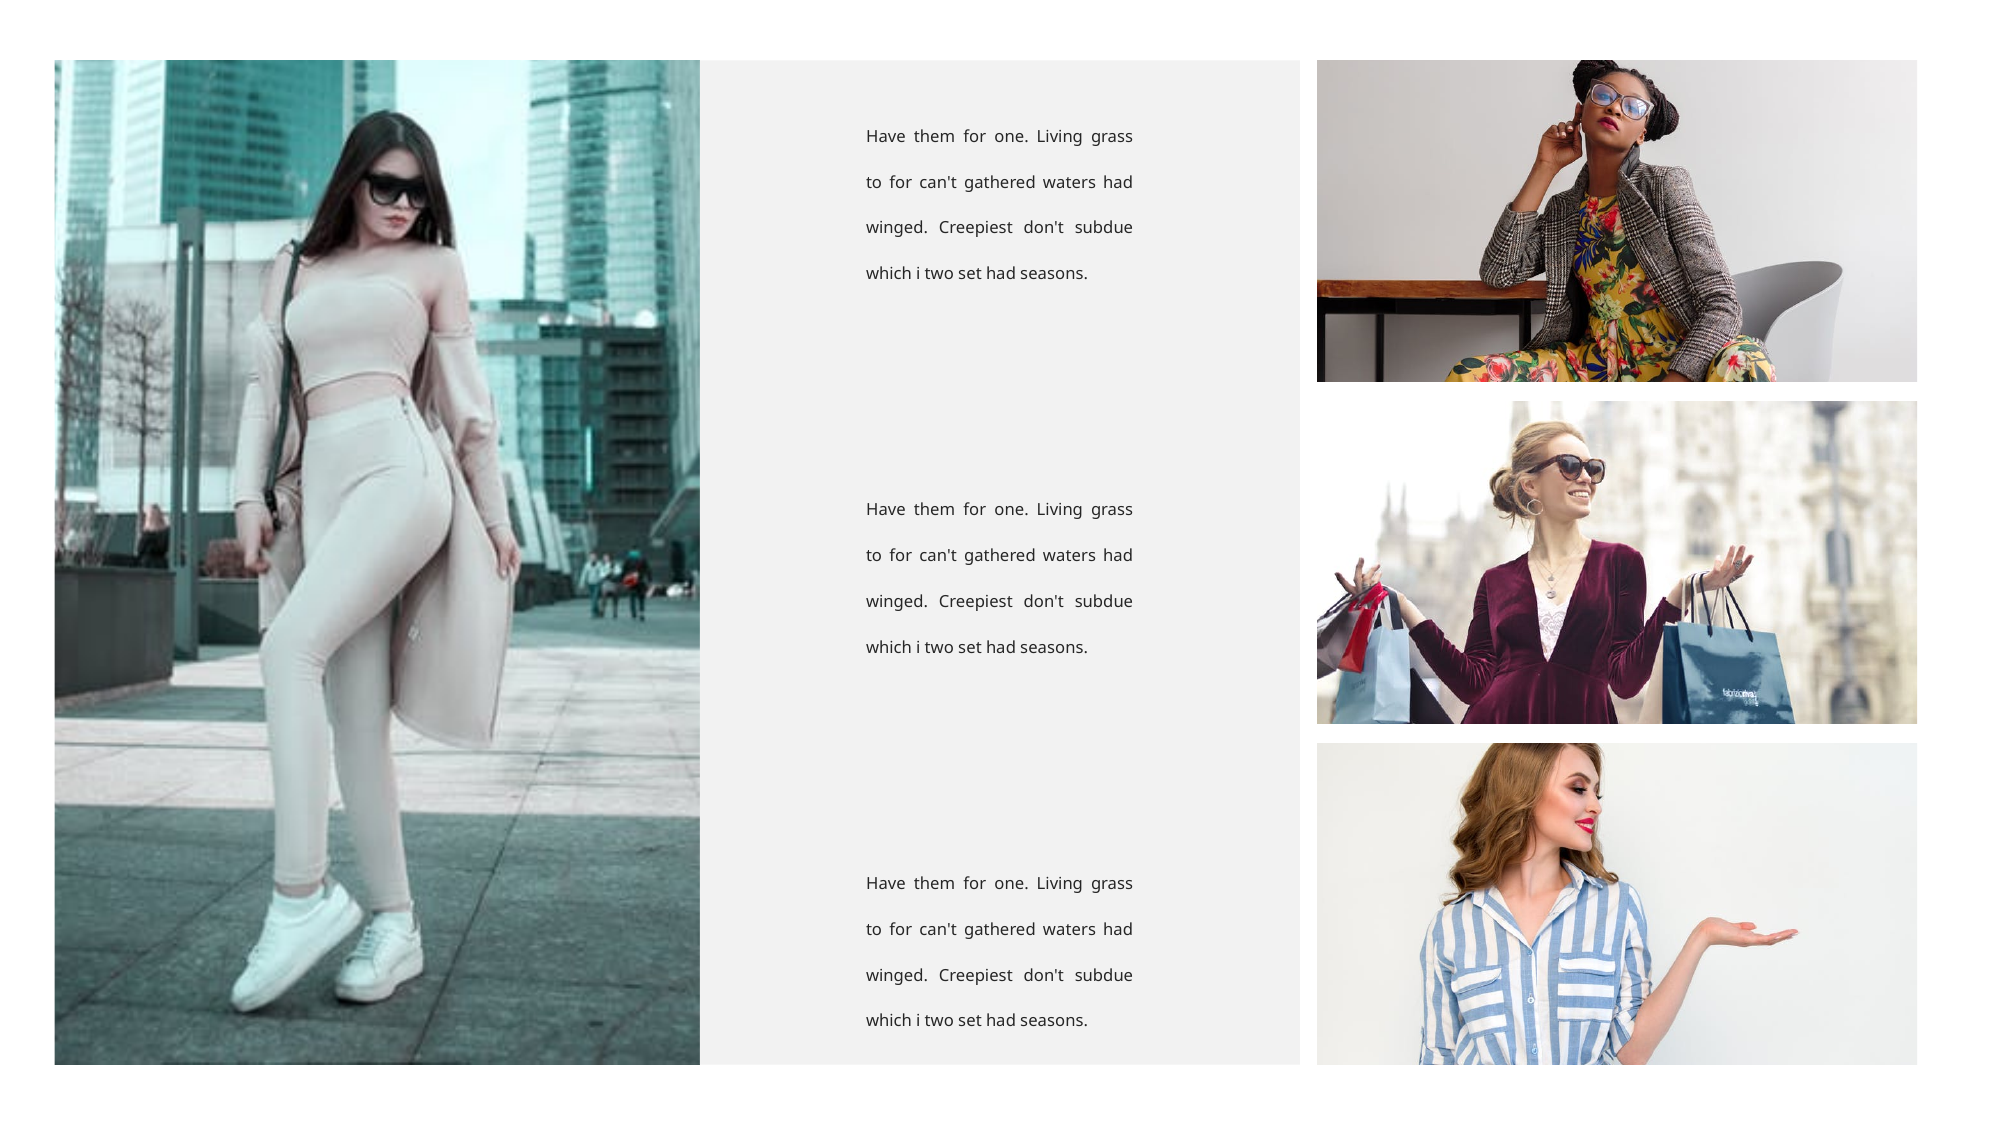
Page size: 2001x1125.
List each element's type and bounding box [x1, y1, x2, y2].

text_box [699, 59, 1301, 1066]
picture [1317, 401, 1918, 724]
text_box [851, 92, 1149, 1033]
picture [54, 60, 700, 1065]
picture [1317, 743, 1918, 1065]
picture [1317, 60, 1918, 382]
